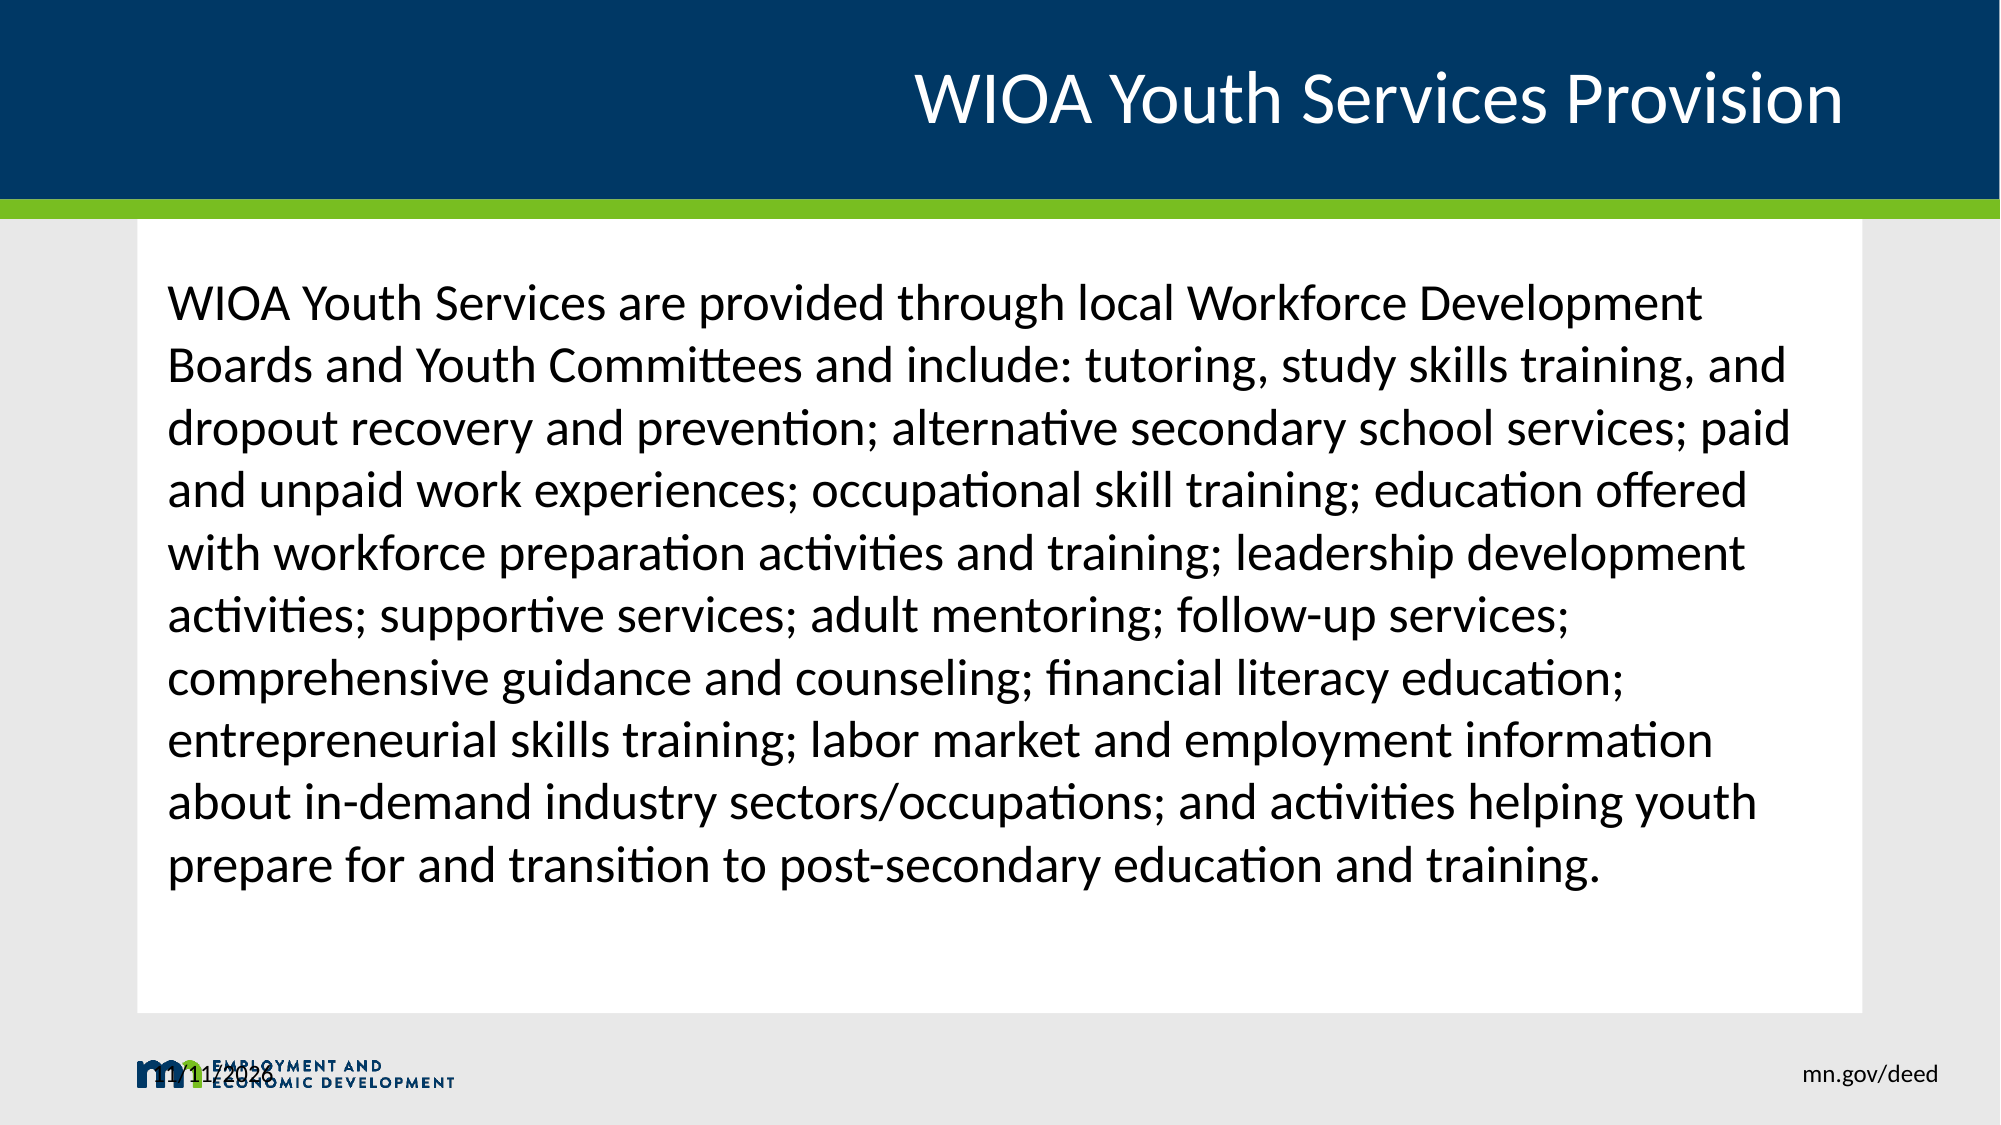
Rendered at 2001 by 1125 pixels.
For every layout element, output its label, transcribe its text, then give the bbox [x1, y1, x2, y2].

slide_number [137, 1042, 361, 1103]
footer mn.gov/deed [1037, 1042, 1955, 1103]
picture [361, 1060, 454, 1088]
list WIOA Youth Services are provided through local Workforce Development Boards and Youth Committees and include: tutoring, study skills training, and dropout recovery and prevention; alternative secondary school services; paid and unpaid work experiences; occupational skill training; education offered with workforce preparation activities and training; leadership development activities; supportive services; adult mentoring; follow-up services; comprehensive guidance and counseling; financial literacy education; entrepreneurial skills training; labor market and employment information about in-demand industry sectors/occupations; and activities helping youth prepare for and transition to post-secondary education and training. [137, 219, 1863, 1014]
title WIOA Youth Services Provision [137, 0, 1863, 200]
